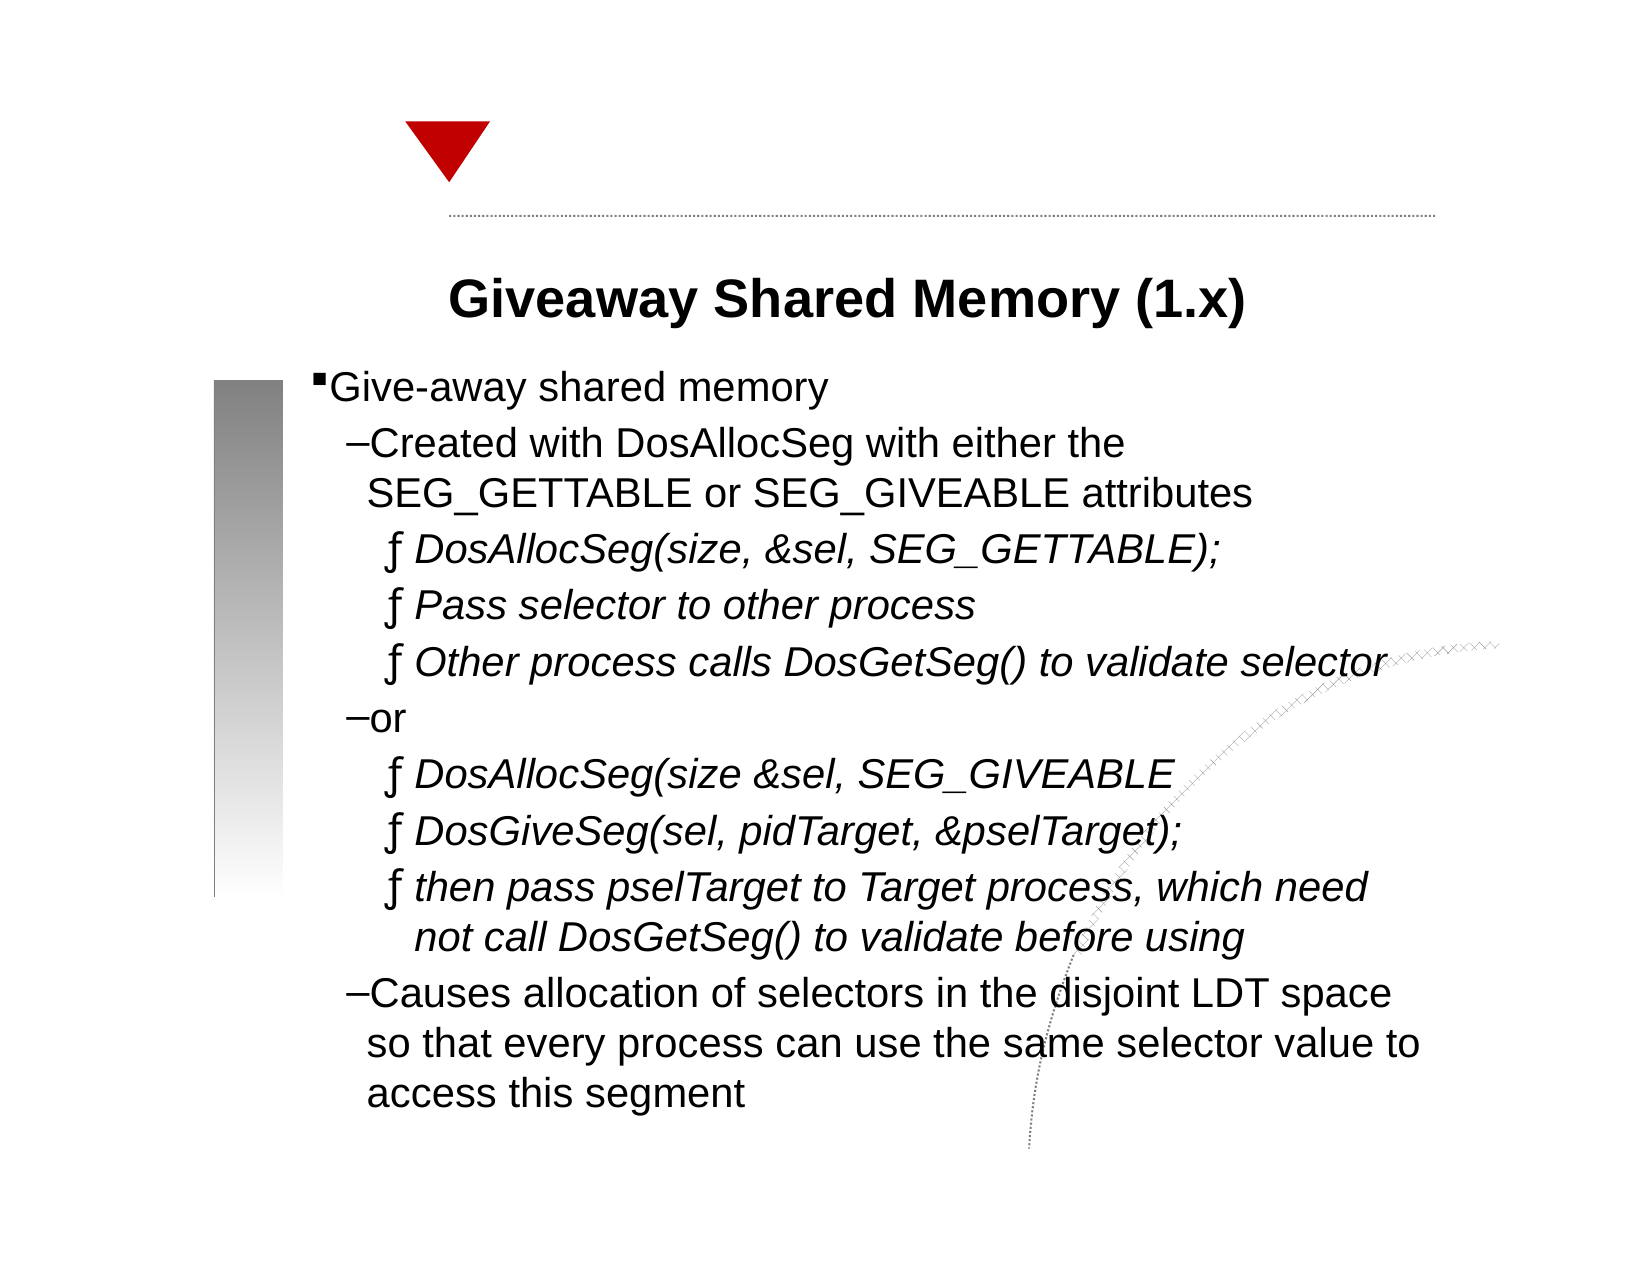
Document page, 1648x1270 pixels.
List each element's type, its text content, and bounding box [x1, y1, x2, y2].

text_box Giveaway Shared Memory (1.x) [448, 263, 1439, 329]
text_box Give-away shared memory Created with DosAllocSeg with either the SEG_GETTABLE or SEG_GIVEABLE attributes DosAllocSeg(size, &sel, SEG_GETTABLE); Pass selector to other process Other process calls DosGetSeg() to validate selector or DosAllocSeg(size &sel, SEG_GIVEABLE DosGiveSeg(sel, pidTarget, &pselTarget); then pass pselTarget to Target process, which need not call DosGetSeg() to validate before using Causes allocation of selectors in the disjoint LDT space so that every process can use the same selector value to access this segment [310, 359, 1434, 1116]
